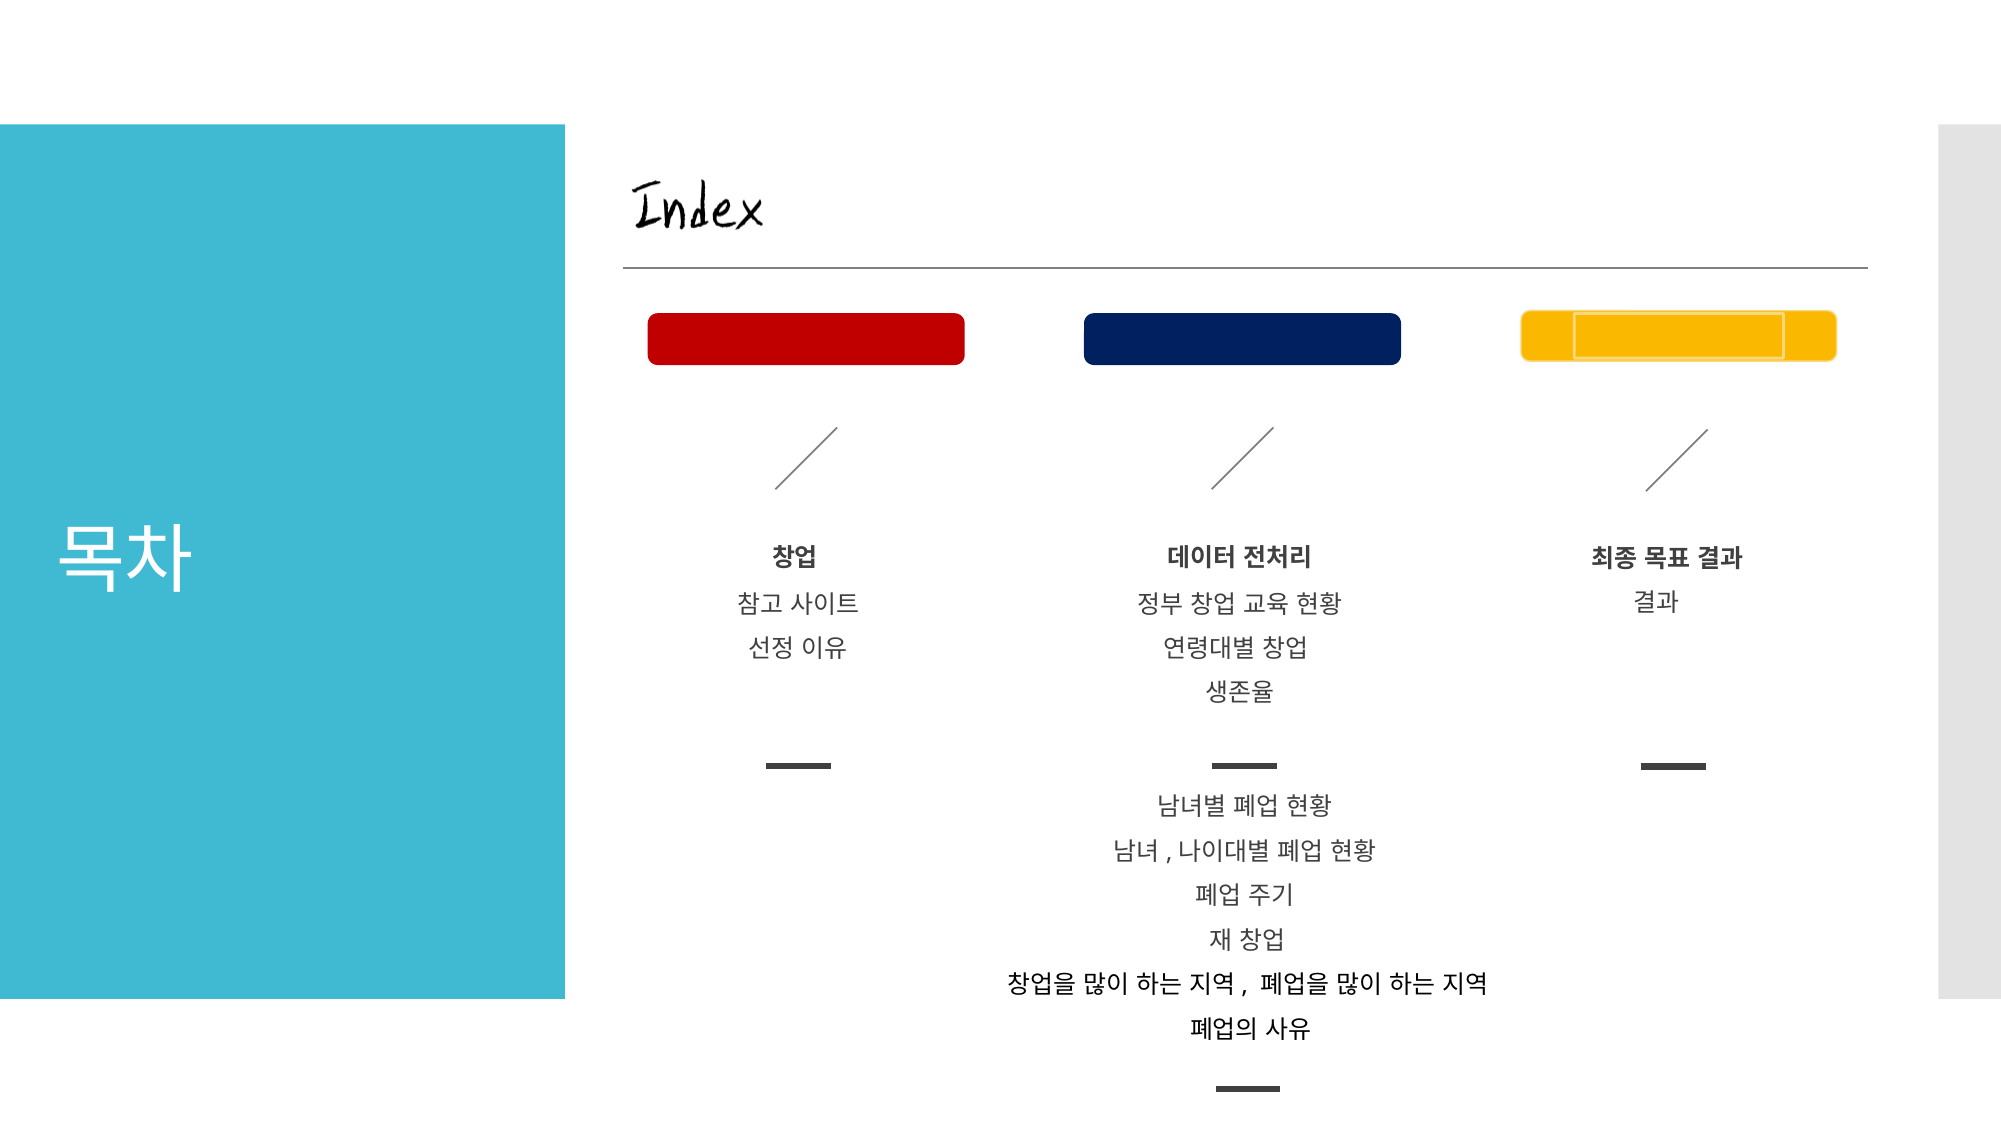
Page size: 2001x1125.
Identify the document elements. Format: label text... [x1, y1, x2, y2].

text_box 결과 [1618, 579, 1695, 624]
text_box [647, 312, 965, 366]
text_box 데이터 전처리 [1115, 534, 1365, 580]
text_box 남녀별 폐업 현황 [1142, 783, 1348, 827]
text_box 창업을 많이 하는 지역, 폐업을 많이 하는 지역 [992, 961, 1504, 1007]
text_box 연령대별 창업 [1148, 625, 1331, 670]
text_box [1211, 427, 1274, 490]
text_box 최종 목표 결과 [1542, 535, 1793, 580]
text_box 폐업 주기 [1180, 872, 1310, 918]
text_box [1645, 429, 1708, 492]
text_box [1083, 312, 1402, 366]
text_box 재 창업 [1195, 917, 1301, 962]
text_box 참고 사이트 [722, 580, 875, 626]
text_box 폐업의 사유 [1175, 1006, 1327, 1051]
title 목차 [41, 184, 525, 940]
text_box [775, 427, 838, 490]
text_box 정부 창업 교육 현황 [1122, 580, 1358, 626]
text_box 생존율 [1190, 669, 1289, 715]
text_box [1520, 309, 1838, 363]
text_box 창업 [673, 534, 924, 580]
text_box 선정 이유 [734, 625, 863, 670]
text_box 남녀,나이대별 폐업 현황 [1098, 827, 1392, 873]
picture [617, 156, 782, 252]
